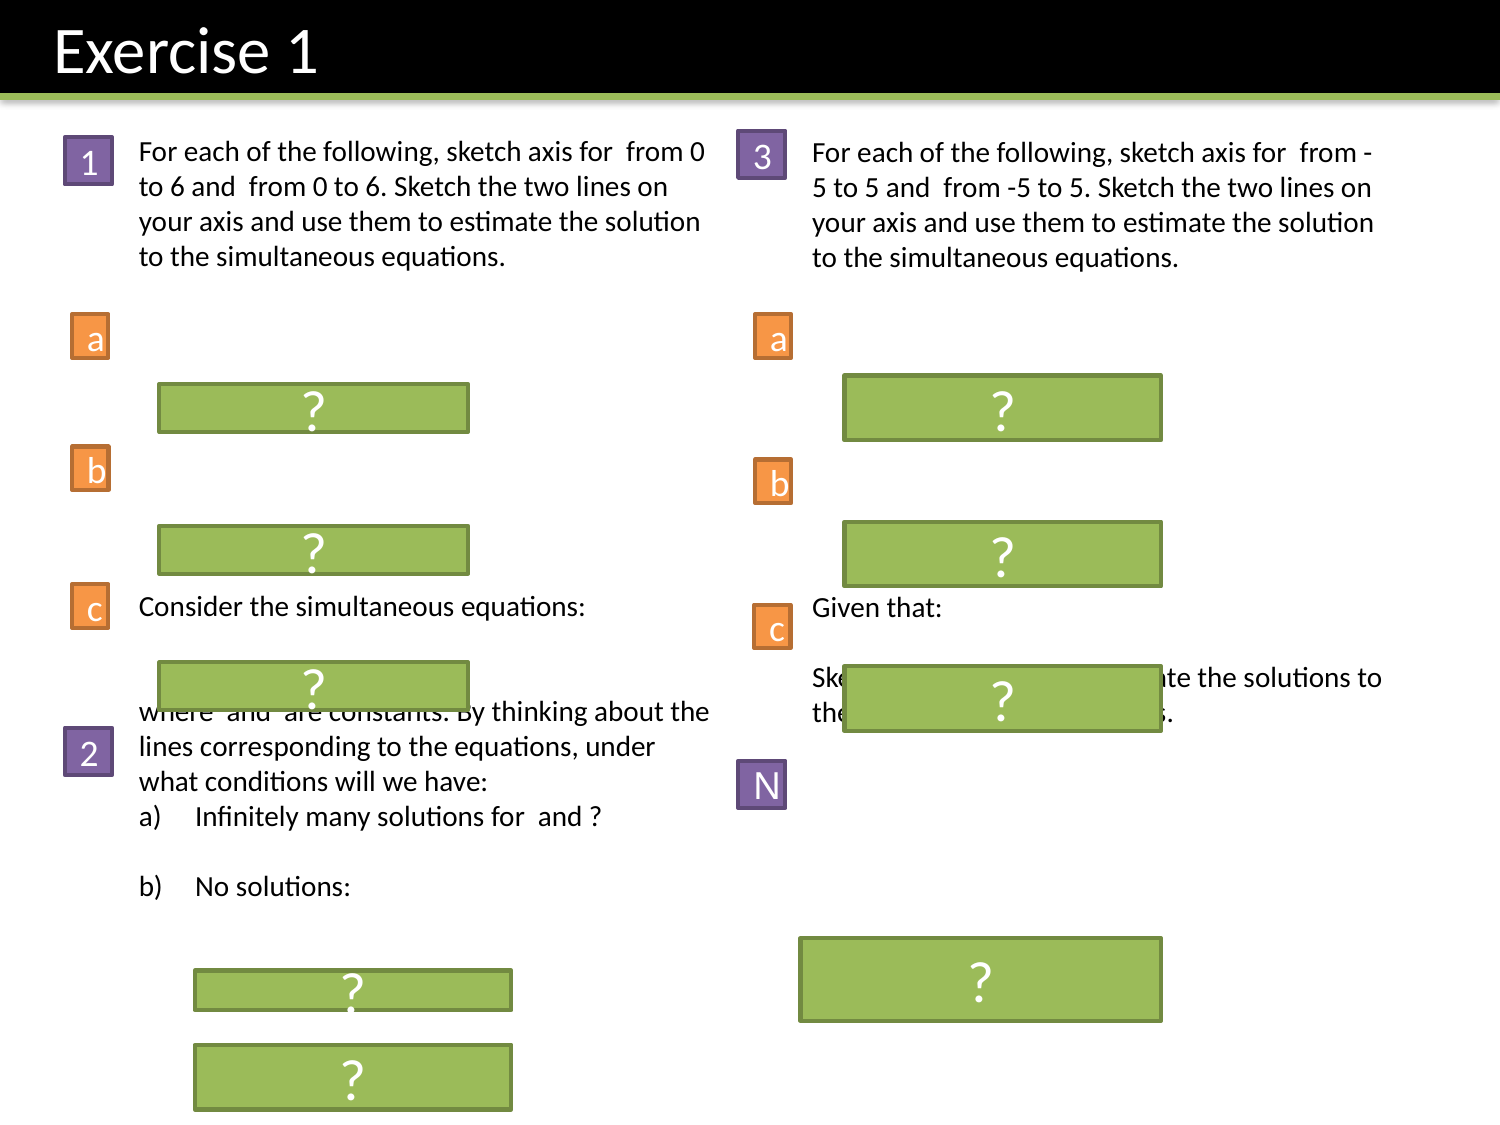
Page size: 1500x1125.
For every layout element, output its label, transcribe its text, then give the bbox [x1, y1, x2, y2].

text_box ? [842, 664, 1163, 733]
text_box b [70, 444, 111, 492]
text_box ? [842, 373, 1163, 442]
text_box ? [193, 968, 513, 1012]
text_box ? [157, 524, 470, 576]
text_box 1 [63, 135, 114, 186]
text_box c [752, 603, 793, 650]
text_box a [753, 312, 793, 360]
text_box b [753, 457, 793, 505]
text_box N [736, 759, 787, 810]
text_box ? [157, 382, 470, 434]
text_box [0, 0, 1500, 99]
text_box ? [193, 1043, 513, 1112]
text_box a [70, 312, 110, 360]
text_box c [70, 582, 110, 630]
text_box ? [798, 936, 1163, 1023]
text_box ? [157, 660, 470, 712]
text_box 3 [736, 129, 787, 180]
text_box 2 [63, 726, 114, 777]
text_box ? [842, 520, 1163, 588]
